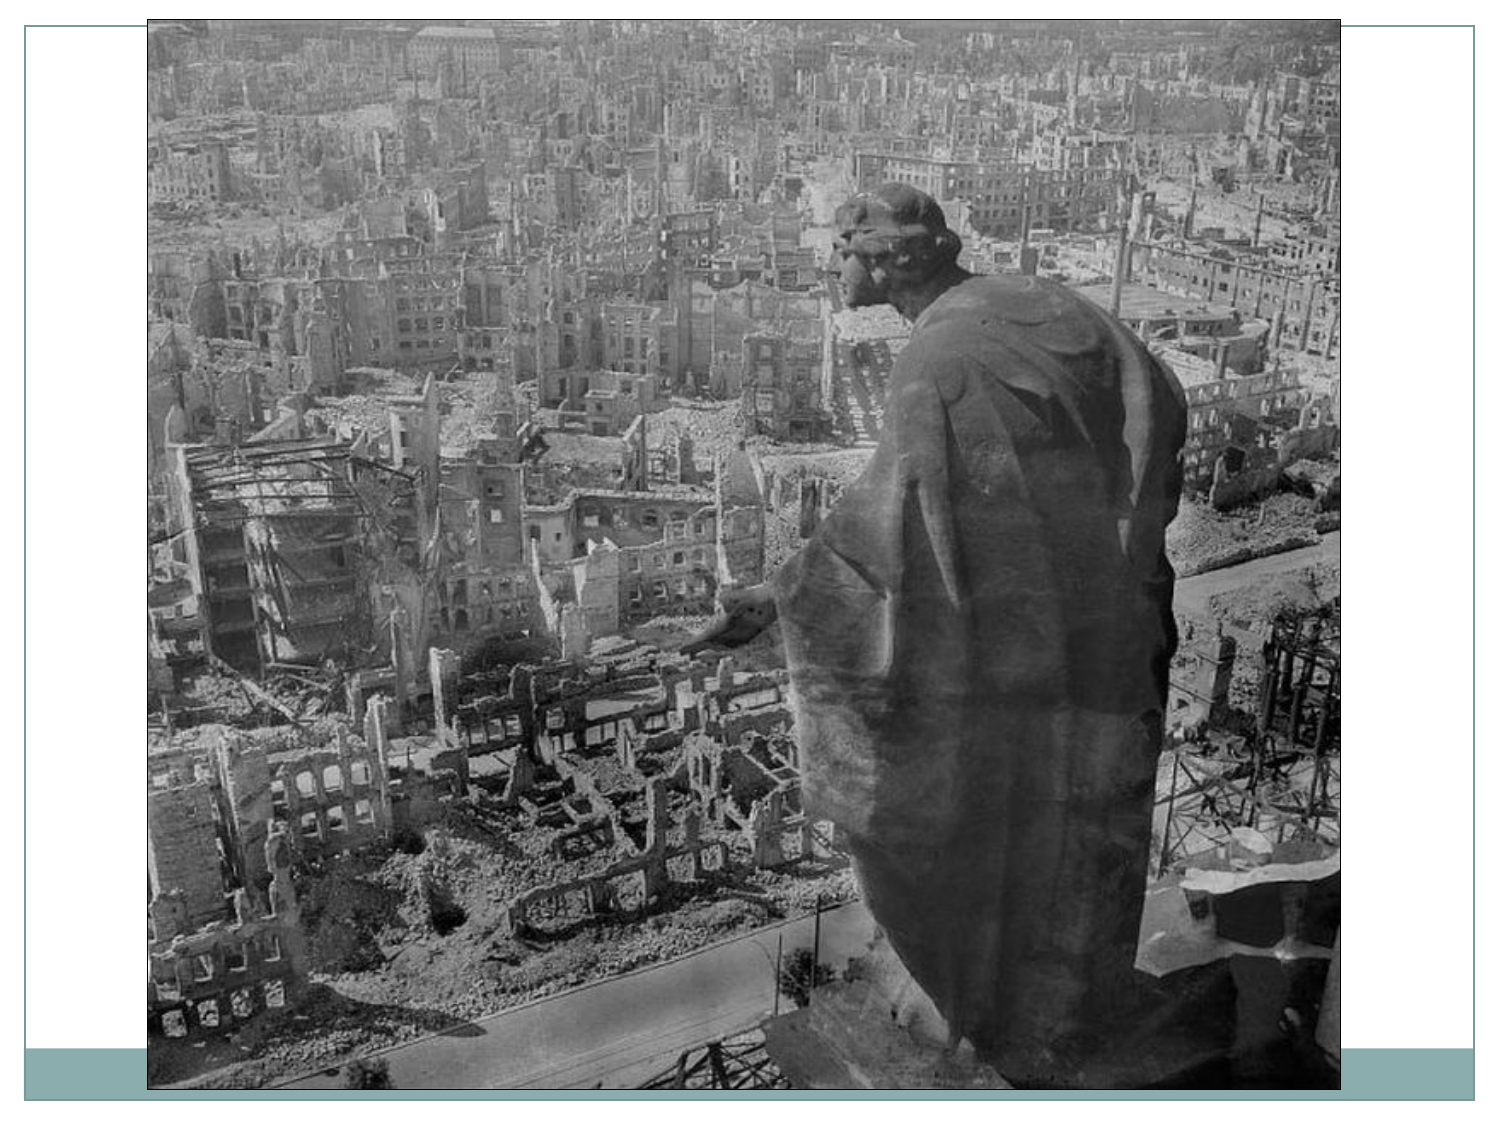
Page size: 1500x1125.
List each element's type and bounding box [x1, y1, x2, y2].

picture [147, 18, 1341, 1091]
